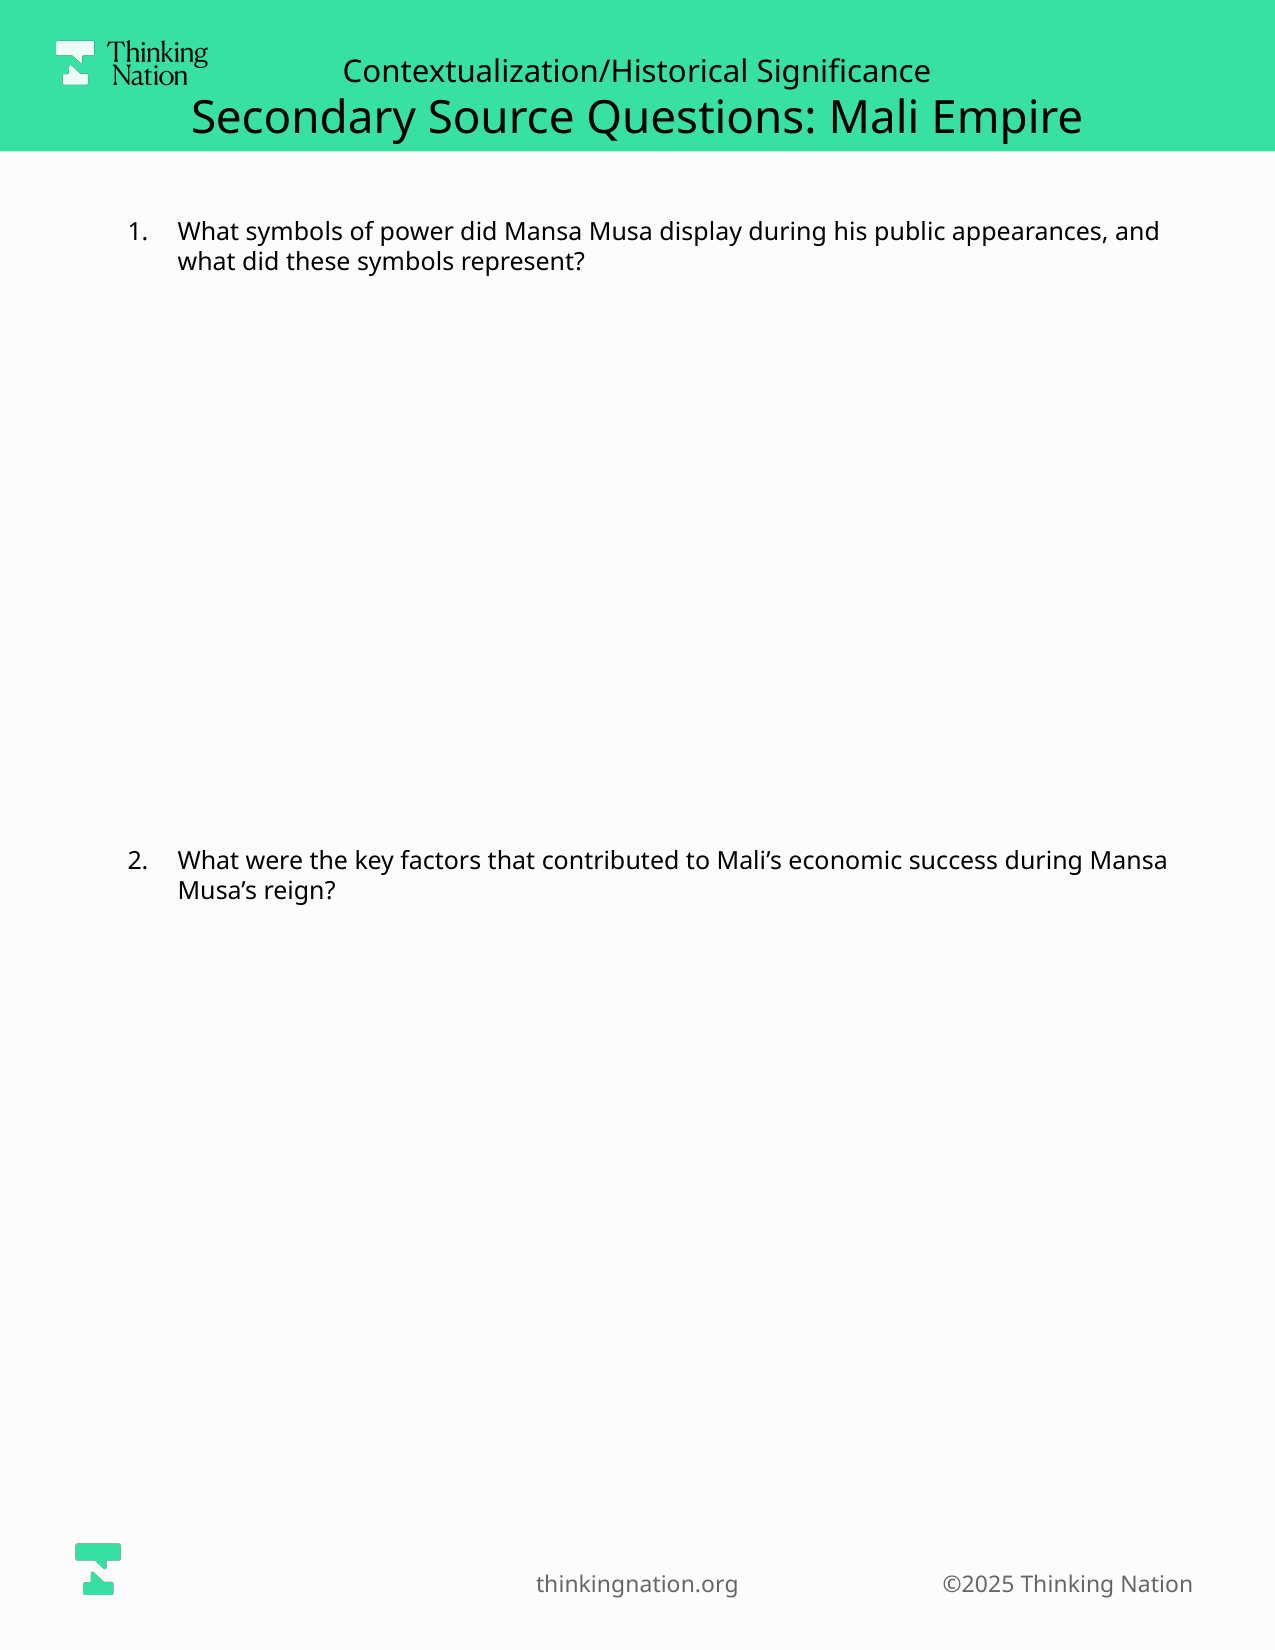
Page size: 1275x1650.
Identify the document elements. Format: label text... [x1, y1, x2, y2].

text_box thinkingnation.org [486, 1586, 789, 1605]
text_box What symbols of power did Mansa Musa display during his public appearances, and what did these symbols represent? What were the key factors that contributed to Mali’s economic success during Mansa Musa’s reign? [87, 200, 1188, 1586]
picture [38, 26, 213, 99]
text_box ©2025 Thinking Nation [907, 1553, 1210, 1605]
text_box Contextualization/Historical Significance Secondary Source Questions: Mali Empire [0, 0, 1275, 152]
picture [62, 1533, 134, 1605]
